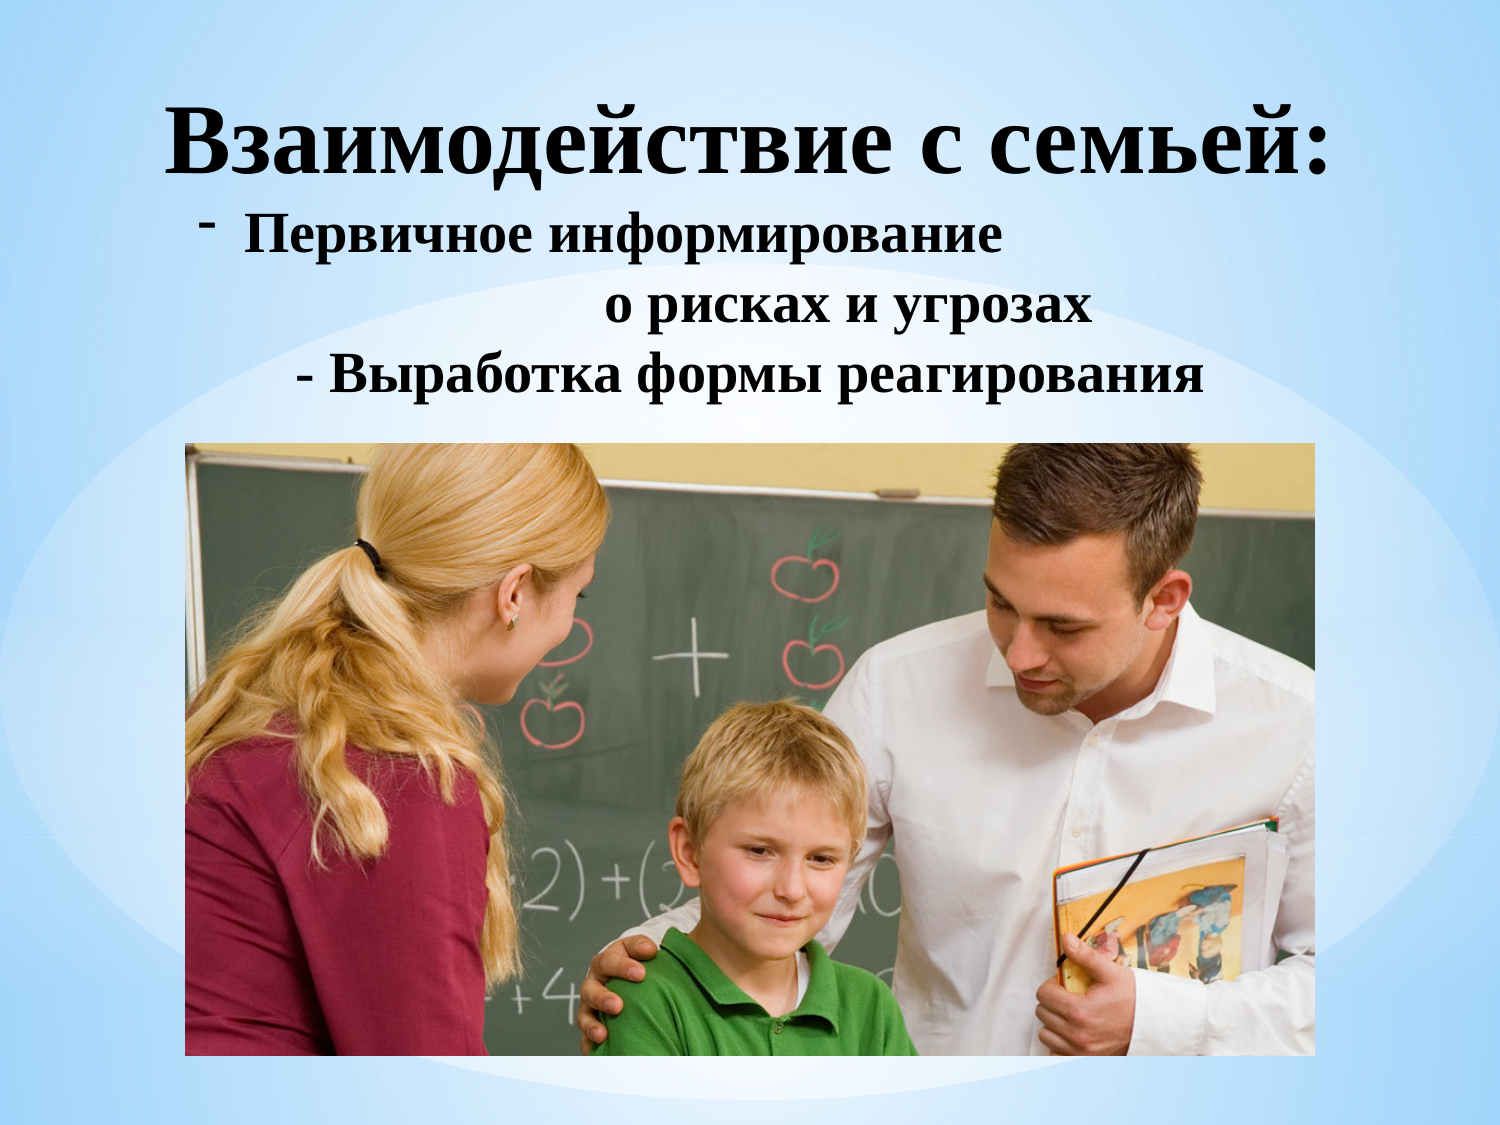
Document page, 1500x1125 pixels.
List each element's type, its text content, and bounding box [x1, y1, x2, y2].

picture [185, 442, 1315, 1056]
text_box Взаимодействие с семьей: Первичное информирование о рисках и угрозах - Выработка формы реагирования [17, 66, 1483, 481]
